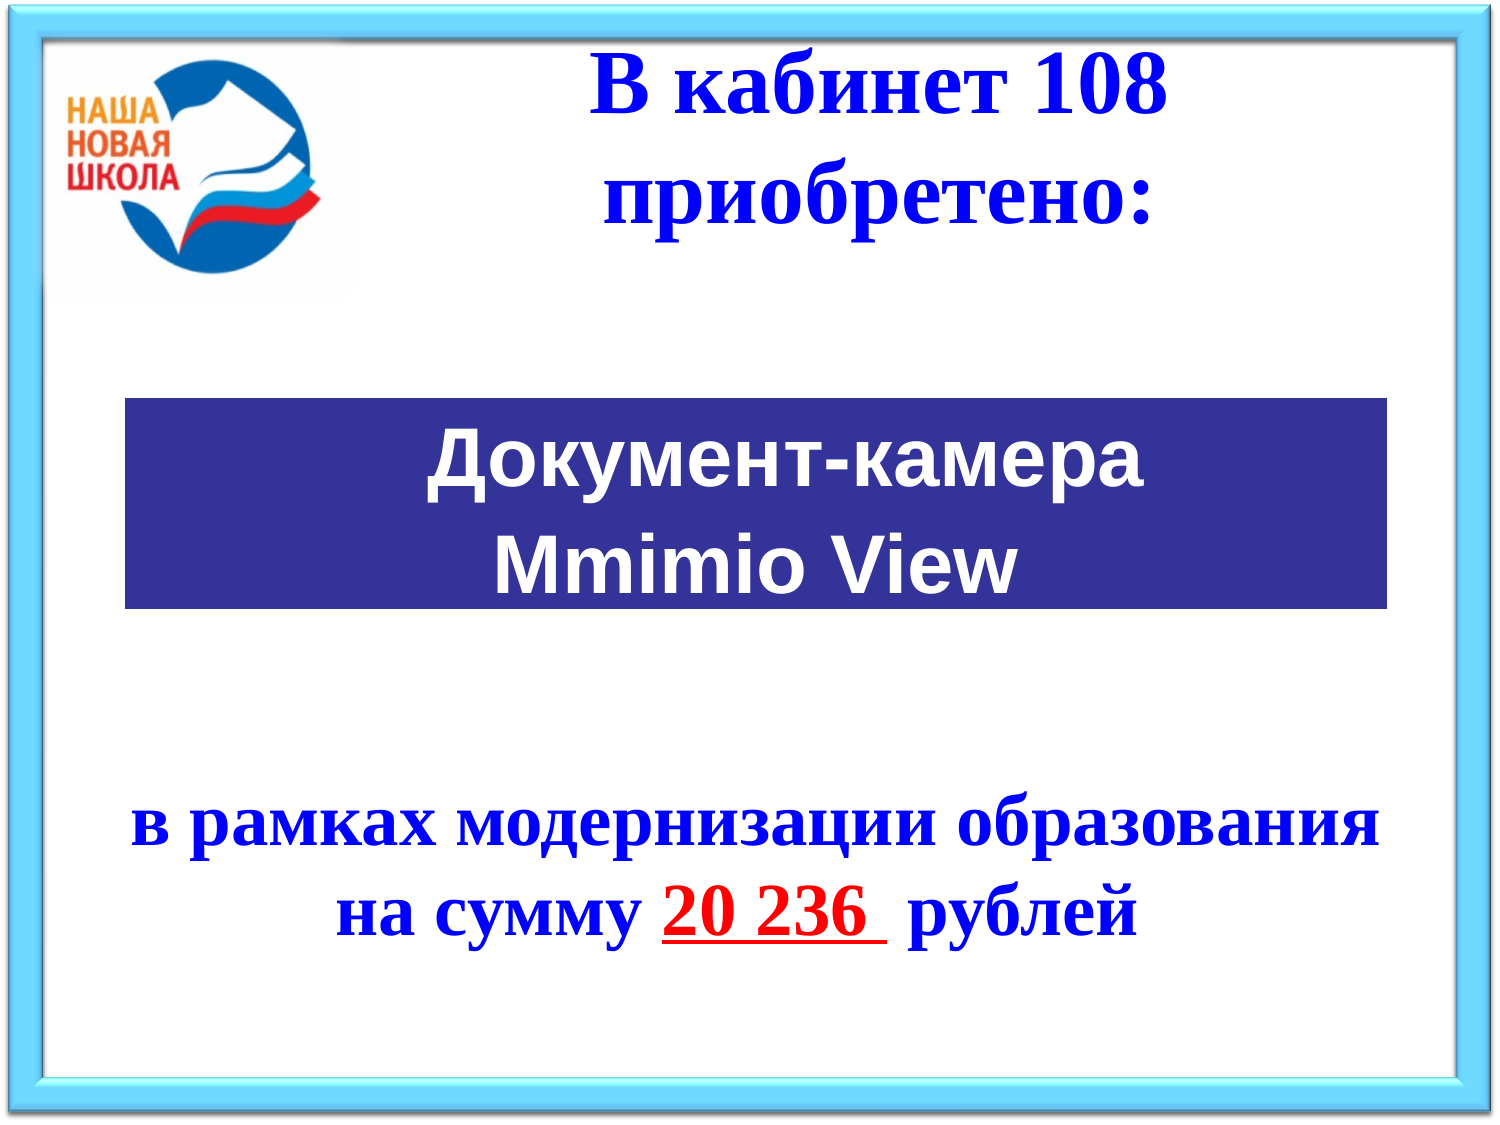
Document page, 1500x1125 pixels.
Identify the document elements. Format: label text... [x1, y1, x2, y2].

subtitle в рамках модернизации образования на сумму 20 236 рублей [88, 763, 1424, 981]
picture [29, 30, 360, 303]
title В кабинет 108 приобретено: [324, 0, 1435, 154]
table_header Документ-камера Mmimio View [125, 398, 1387, 609]
